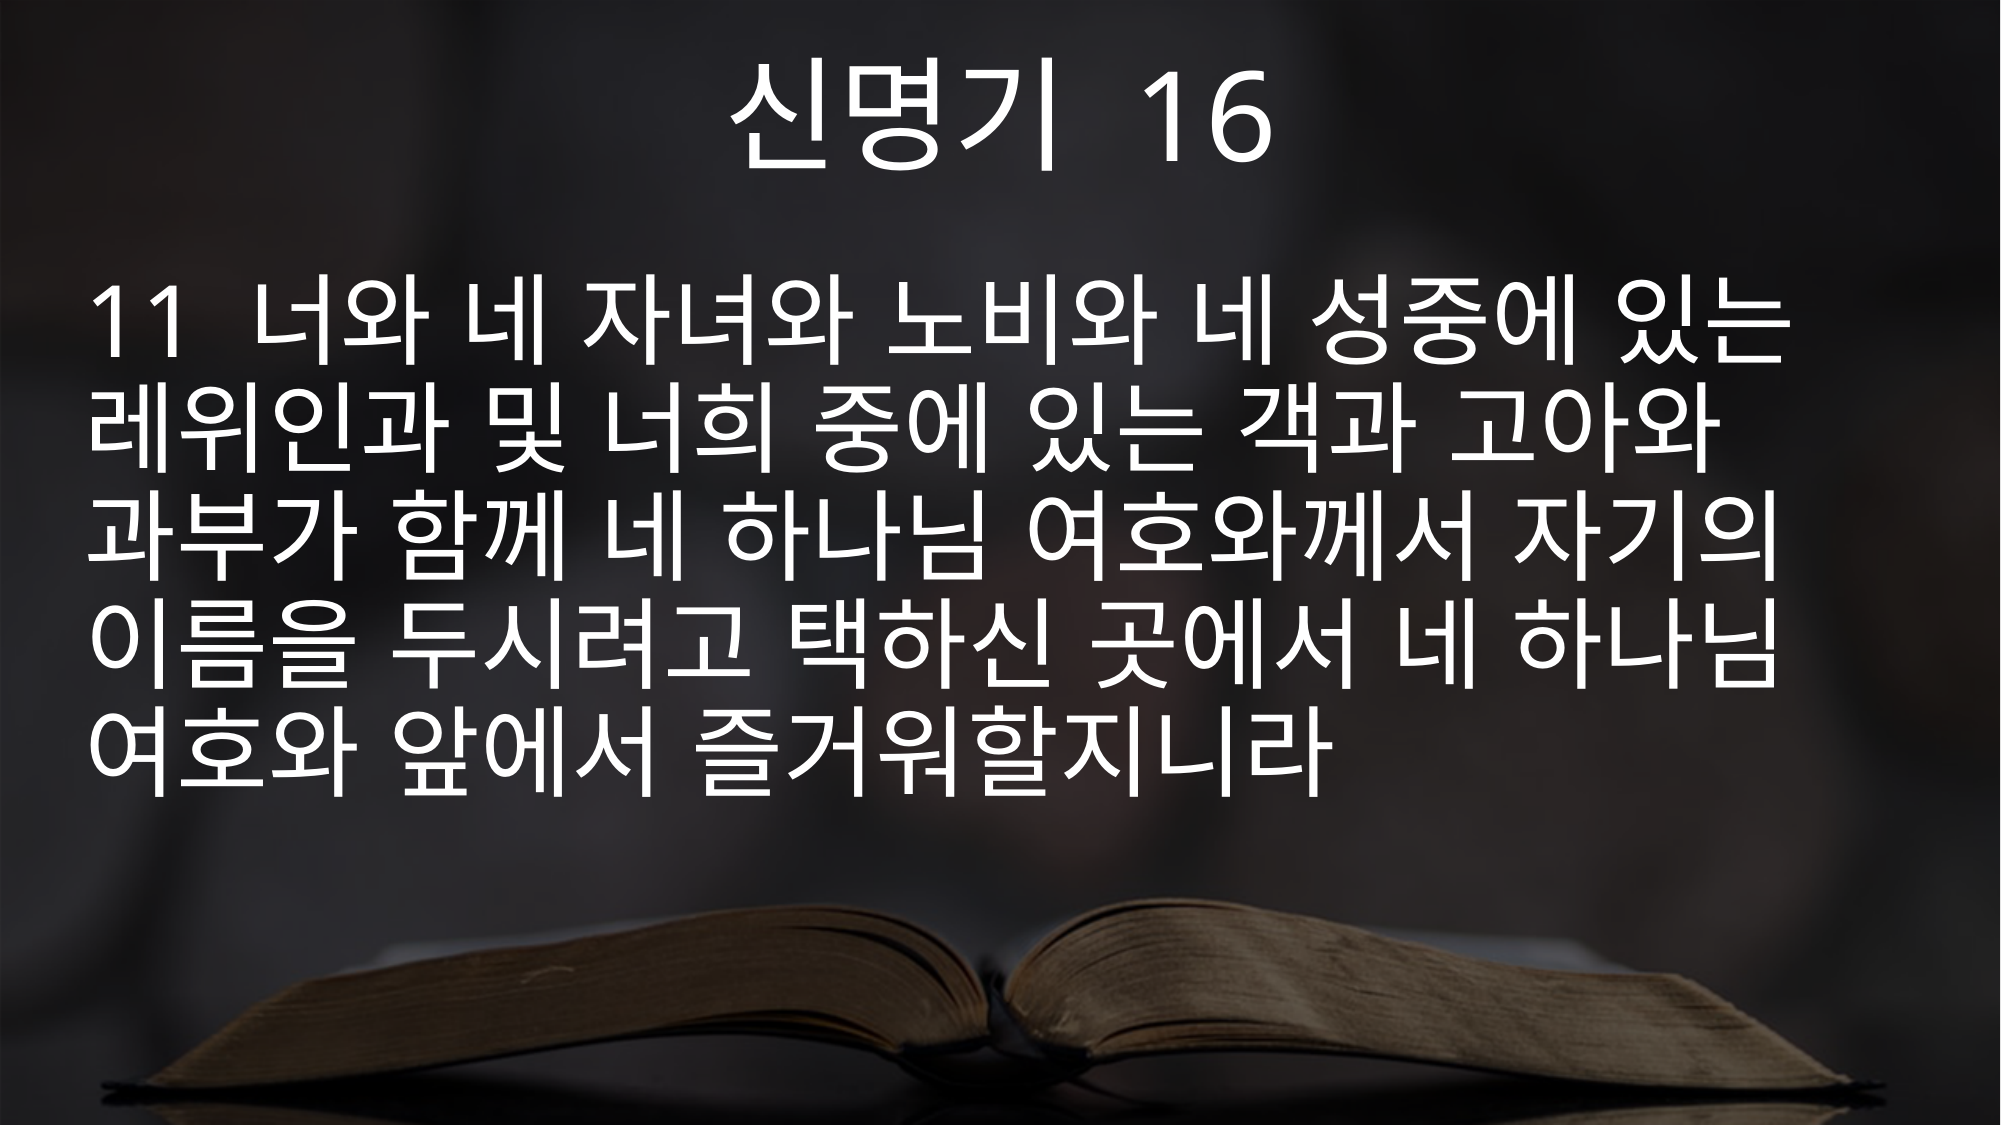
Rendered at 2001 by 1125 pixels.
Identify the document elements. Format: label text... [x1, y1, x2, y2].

list 11 너와 네 자녀와 노비와 네 성중에 있는 레위인과 및 너희 중에 있는 객과 고아와 과부가 함께 네 하나님 여호와께서 자기의 이름을 두시려고 택하신 곳에서 네 하나님 여호와 앞에서 즐거워할지니라 [69, 263, 1953, 423]
footer 신명기 16 [0, 32, 2000, 192]
picture [0, 0, 2001, 1125]
